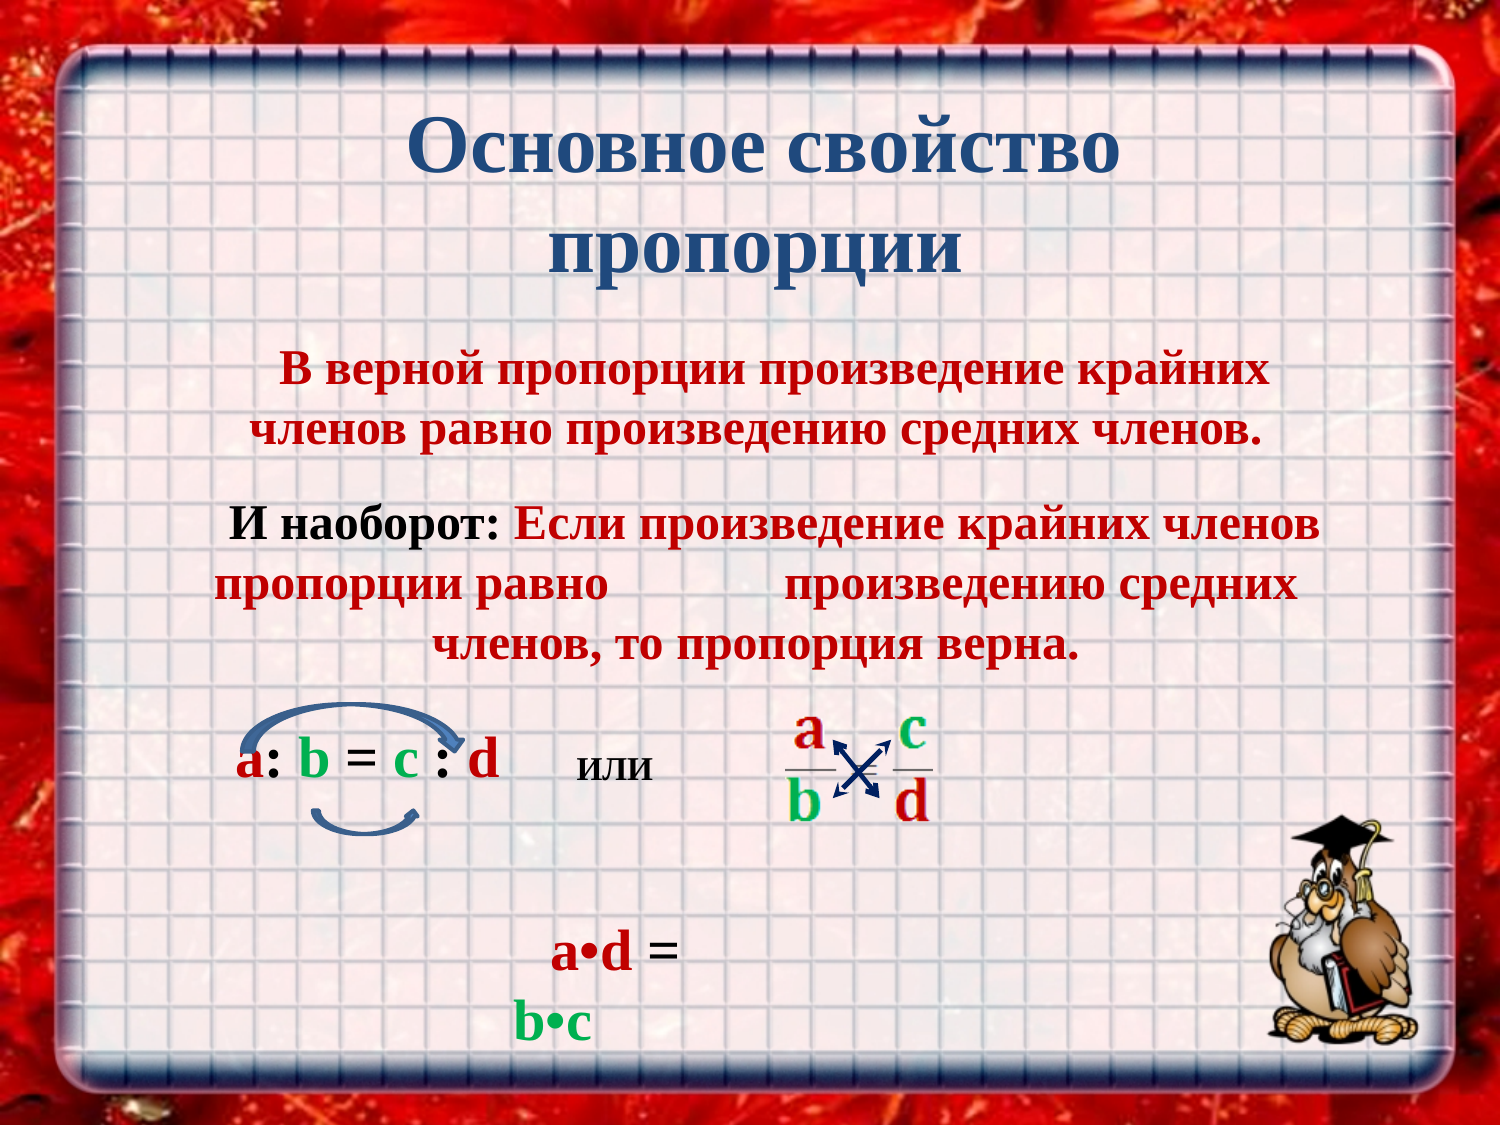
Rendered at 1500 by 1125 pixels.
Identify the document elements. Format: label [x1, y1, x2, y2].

text_box [832, 739, 892, 799]
picture [0, 0, 1500, 1125]
